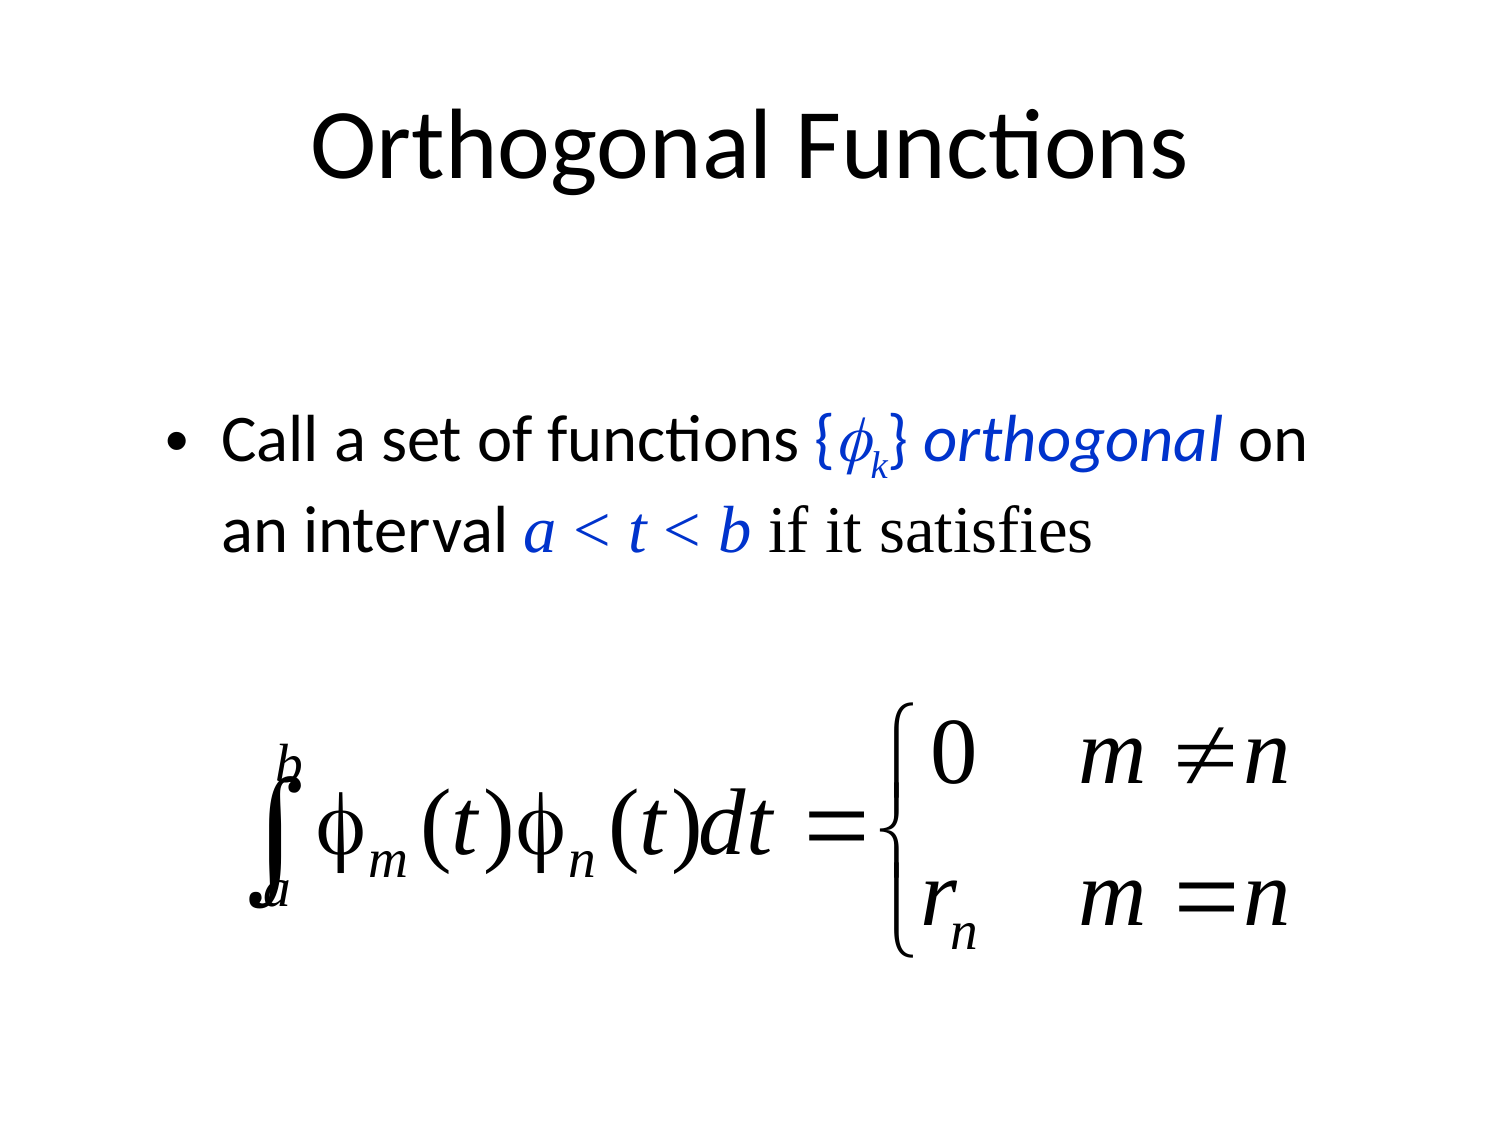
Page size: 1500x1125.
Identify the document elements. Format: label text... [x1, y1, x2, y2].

list Call a set of functions {k} orthogonal on an interval a < t < b if it satisfies [150, 387, 1363, 563]
title Orthogonal Functions [75, 45, 1425, 233]
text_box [218, 680, 1309, 981]
